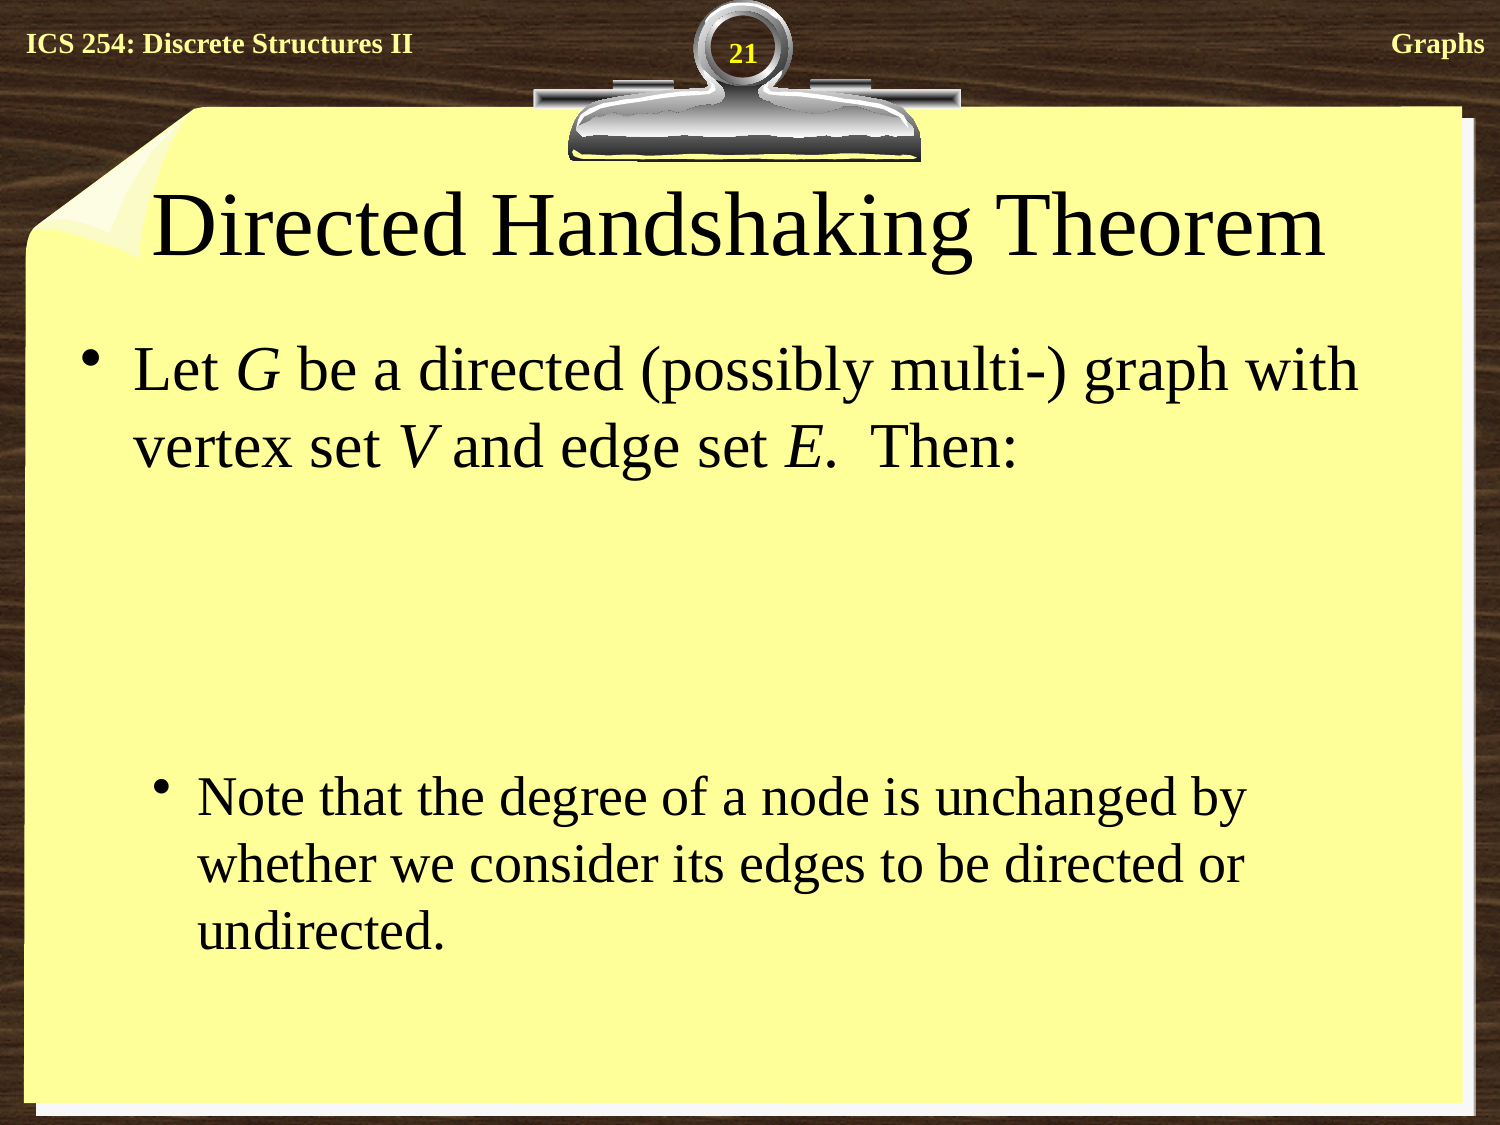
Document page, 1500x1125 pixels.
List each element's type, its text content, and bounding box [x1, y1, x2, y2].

slide_number 21 [394, 18, 774, 84]
picture [0, 0, 1500, 1125]
picture [673, 84, 708, 89]
title Directed Handshaking Theorem [77, 125, 1403, 313]
list Let G be a directed (possibly multi-) graph with vertex set V and edge set E. Then: Note that the degree of a node is unchanged by whether we consider its edges to be directed or undirected. [64, 318, 1405, 975]
